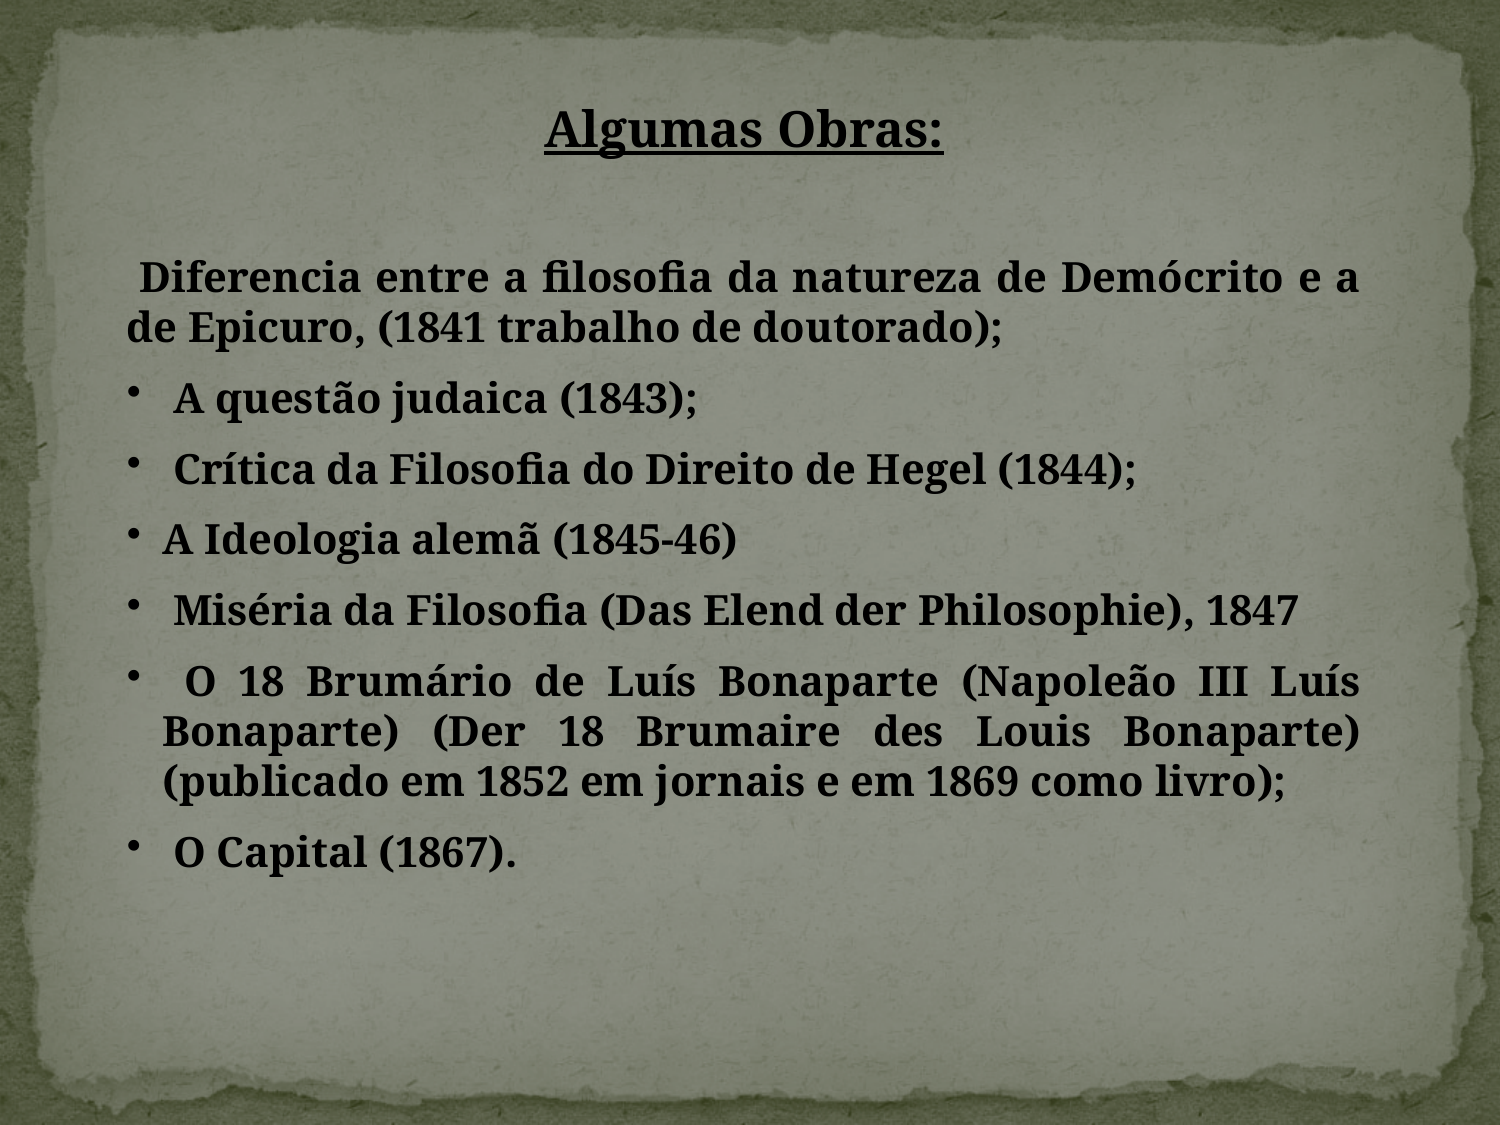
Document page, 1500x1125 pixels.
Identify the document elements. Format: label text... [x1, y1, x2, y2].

text_box Algumas Obras: Diferencia entre a filosofia da natureza de Demócrito e a de Epicuro, (1841 trabalho de doutorado); A questão judaica (1843); Crítica da Filosofia do Direito de Hegel (1844); A Ideologia alemã (1845-46) Miséria da Filosofia (Das Elend der Philosophie), 1847 O 18 Brumário de Luís Bonaparte (Napoleão III Luís Bonaparte) (Der 18 Brumaire des Louis Bonaparte) (publicado em 1852 em jornais e em 1869 como livro); O Capital (1867). [112, 89, 1376, 946]
